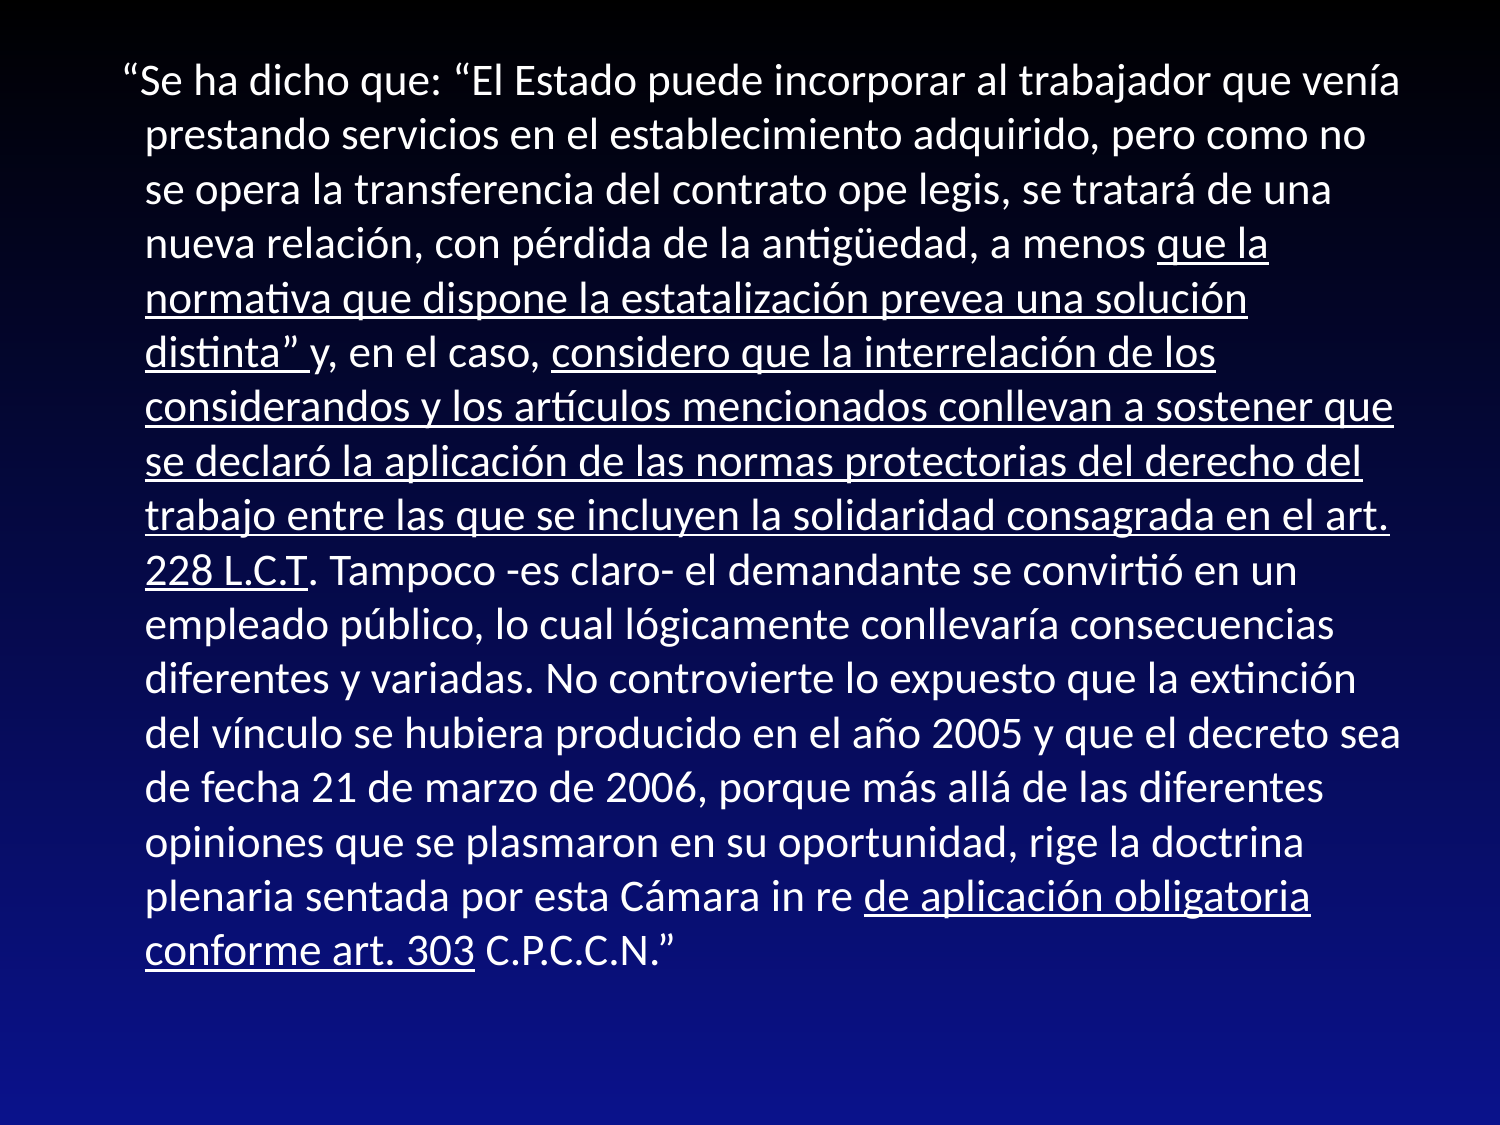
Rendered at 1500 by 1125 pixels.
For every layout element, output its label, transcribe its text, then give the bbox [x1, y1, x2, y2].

list “Se ha dicho que: “El Estado puede incorporar al trabajador que venía prestando servicios en el establecimiento adquirido, pero como no se opera la transferencia del contrato ope legis, se tratará de una nueva relación, con pérdida de la antigüedad, a menos que la normativa que dispone la estatalización prevea una solución distinta” y, en el caso, considero que la interrelación de los considerandos y los artículos mencionados conllevan a sostener que se declaró la aplicación de las normas protectorias del derecho del trabajo entre las que se incluyen la solidaridad consagrada en el art. 228 L.C.T. Tampoco -es claro- el demandante se convirtió en un empleado público, lo cual lógicamente conllevaría consecuencias diferentes y variadas. No controvierte lo expuesto que la extinción del vínculo se hubiera producido en el año 2005 y que el decreto sea de fecha 21 de marzo de 2006, porque más allá de las diferentes opiniones que se plasmaron en su oportunidad, rige la doctrina plenaria sentada por esta Cámara in re de aplicación obligatoria conforme art. 303 C.P.C.C.N.” [74, 42, 1426, 1006]
